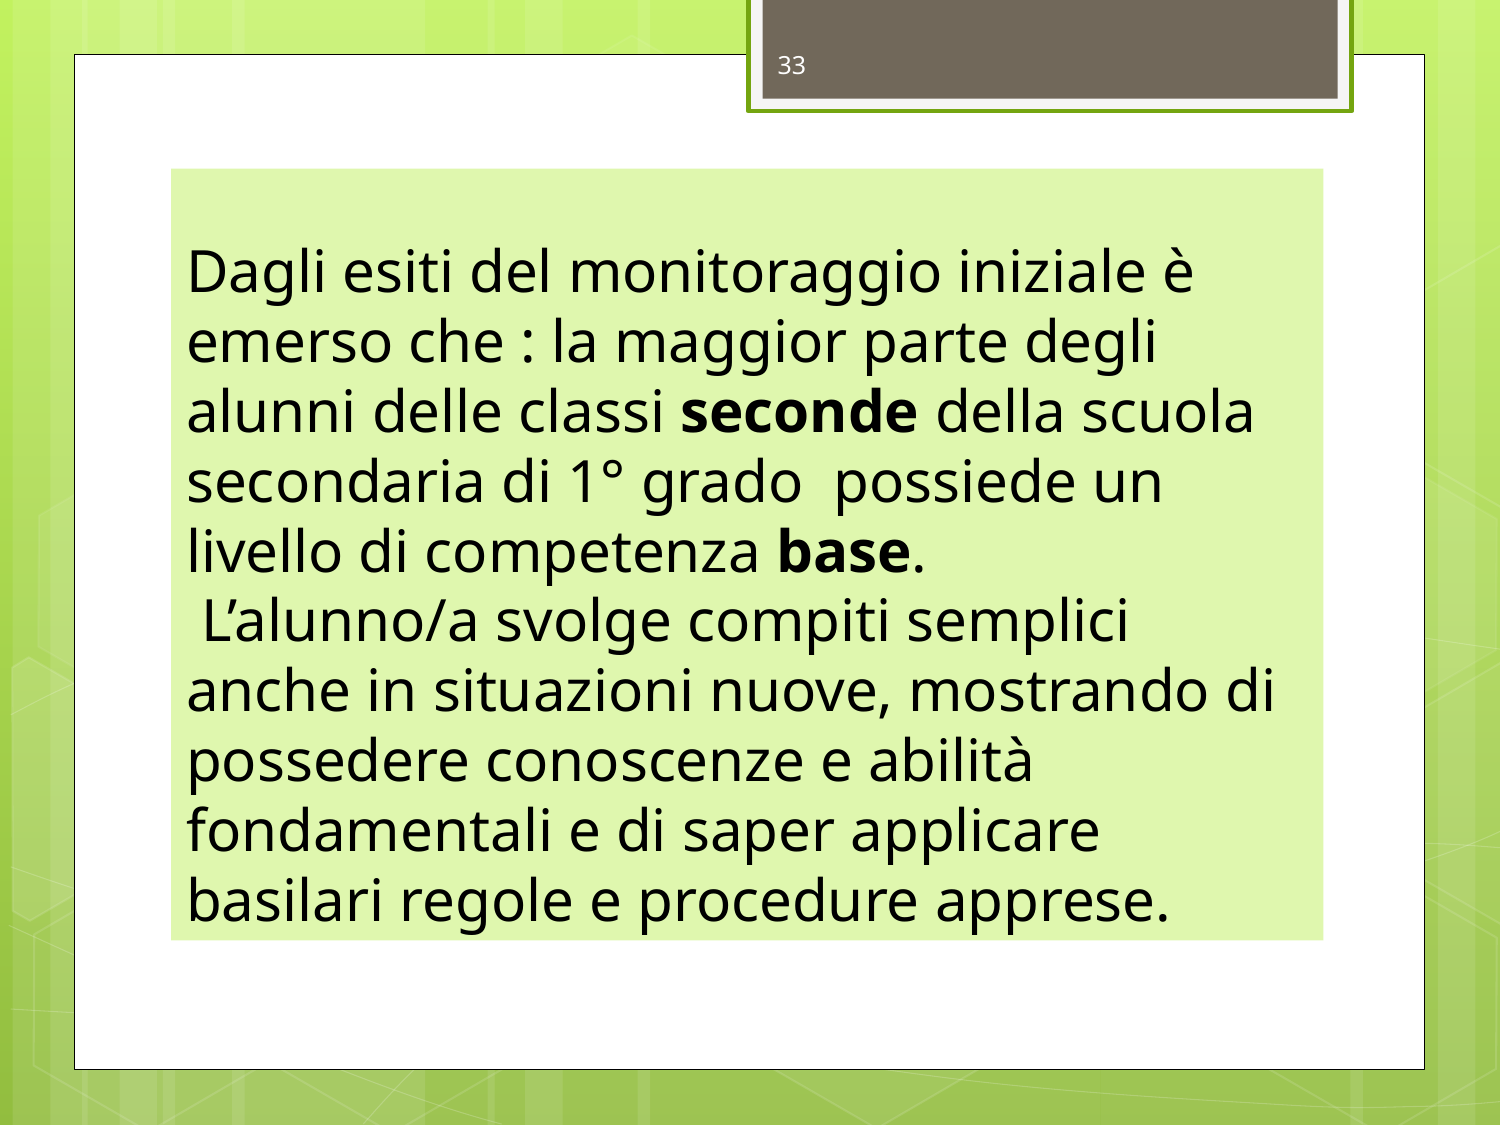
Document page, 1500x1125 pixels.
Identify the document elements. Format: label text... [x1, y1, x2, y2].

title Dagli esiti del monitoraggio iniziale è emerso che : la maggior parte degli alunni delle classi seconde della scuola secondaria di 1° grado possiede un livello di competenza base. L’alunno/a svolge compiti semplici anche in situazioni nuove, mostrando di possedere conoscenze e abilità fondamentali e di saper applicare basilari regole e procedure apprese. [171, 168, 1324, 941]
slide_number 33 [762, 36, 982, 97]
